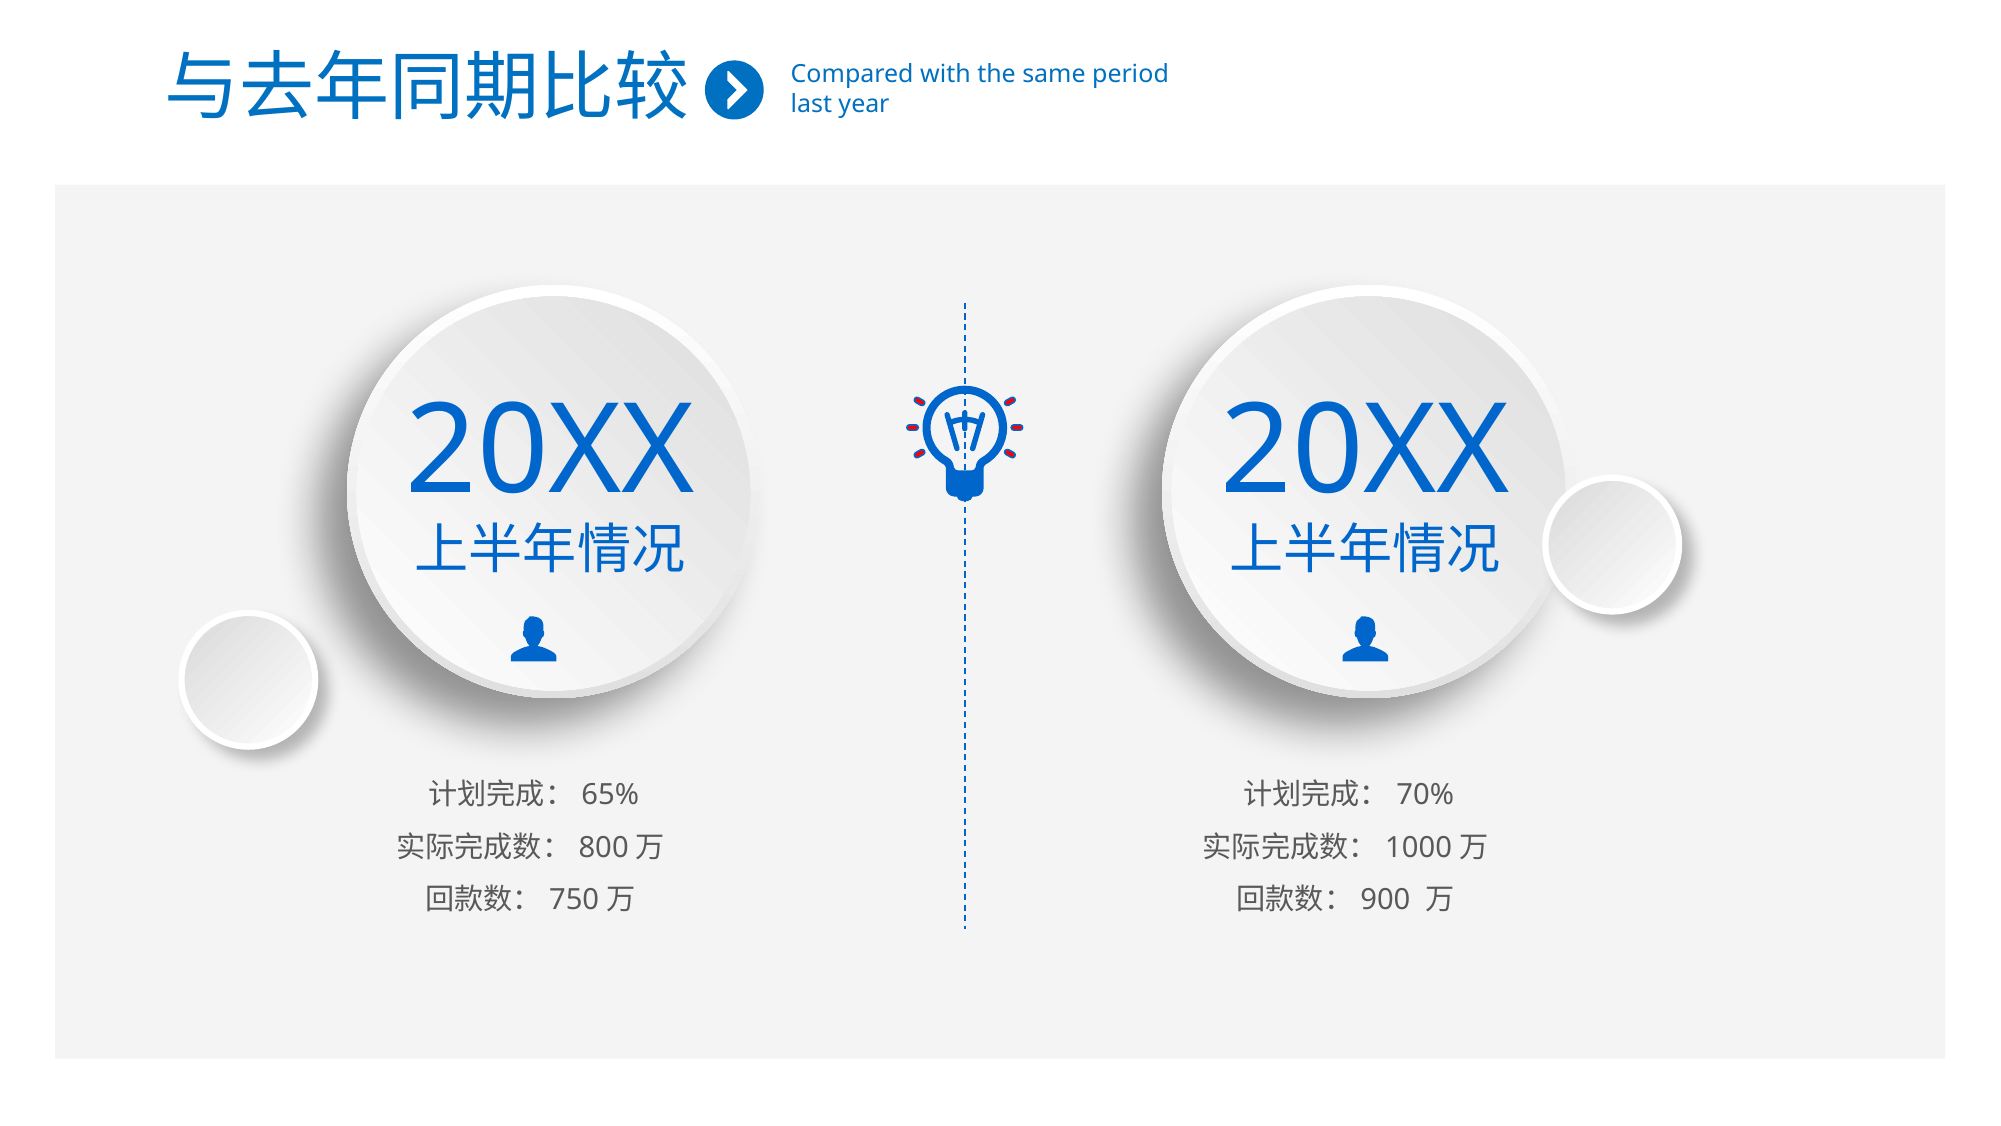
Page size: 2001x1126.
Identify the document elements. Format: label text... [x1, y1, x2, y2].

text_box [906, 302, 1023, 930]
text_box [114, 30, 1214, 138]
text_box [53, 183, 1947, 1061]
text_box [1584, 475, 1682, 614]
text_box 计划完成：70% 实际完成数：1000万 回款数：900 万 [1130, 750, 1568, 923]
text_box 计划完成：65% 实际完成数：800万 回款数：750万 [315, 750, 753, 923]
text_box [1161, 670, 1576, 699]
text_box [1151, 359, 1580, 662]
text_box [336, 359, 765, 662]
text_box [1161, 284, 1576, 358]
text_box [179, 610, 318, 749]
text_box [346, 284, 761, 358]
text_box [346, 670, 761, 699]
